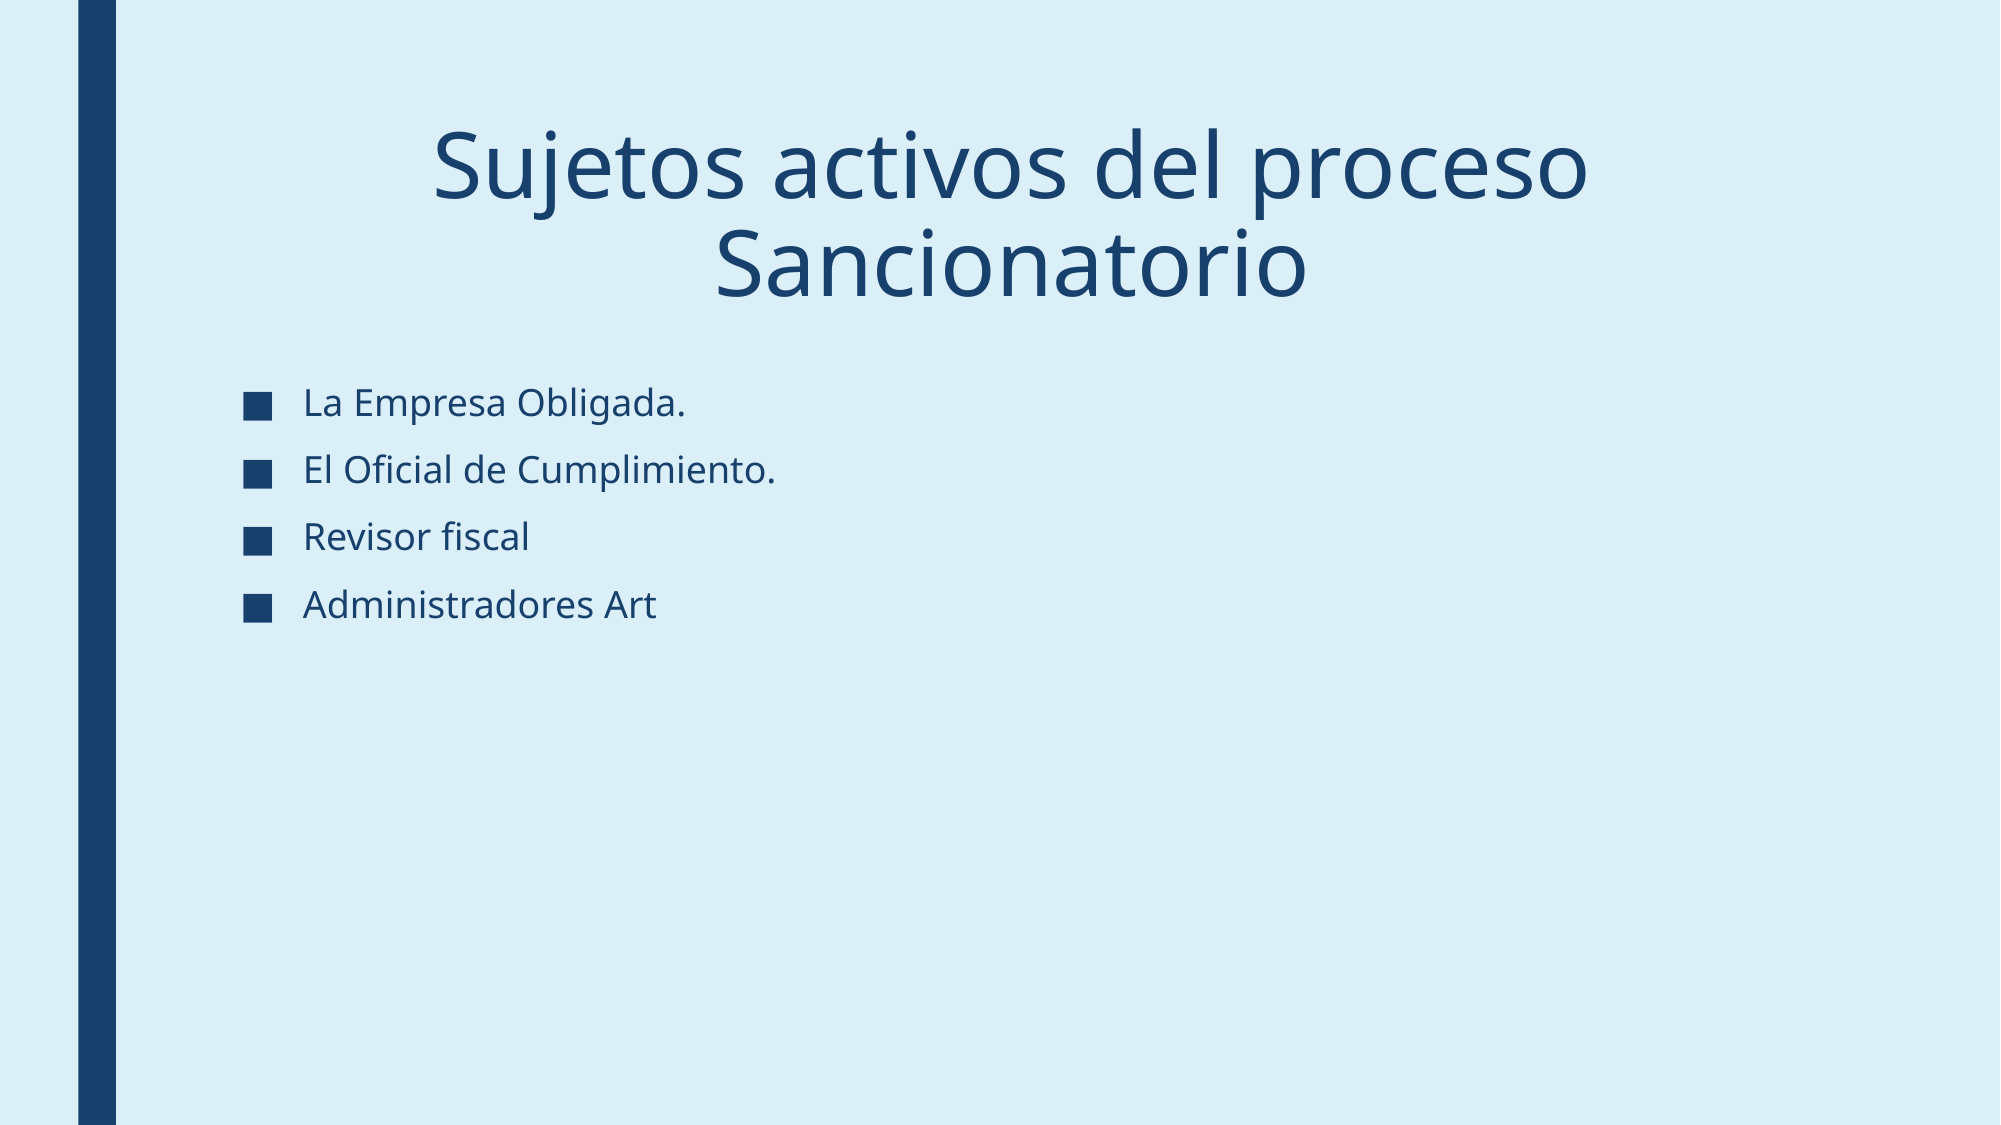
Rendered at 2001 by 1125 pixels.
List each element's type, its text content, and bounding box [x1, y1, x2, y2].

list La Empresa Obligada. El Oficial de Cumplimiento. Revisor fiscal Administradores Art [225, 375, 1800, 963]
title Sujetos activos del proceso Sancionatorio [225, 112, 1800, 357]
